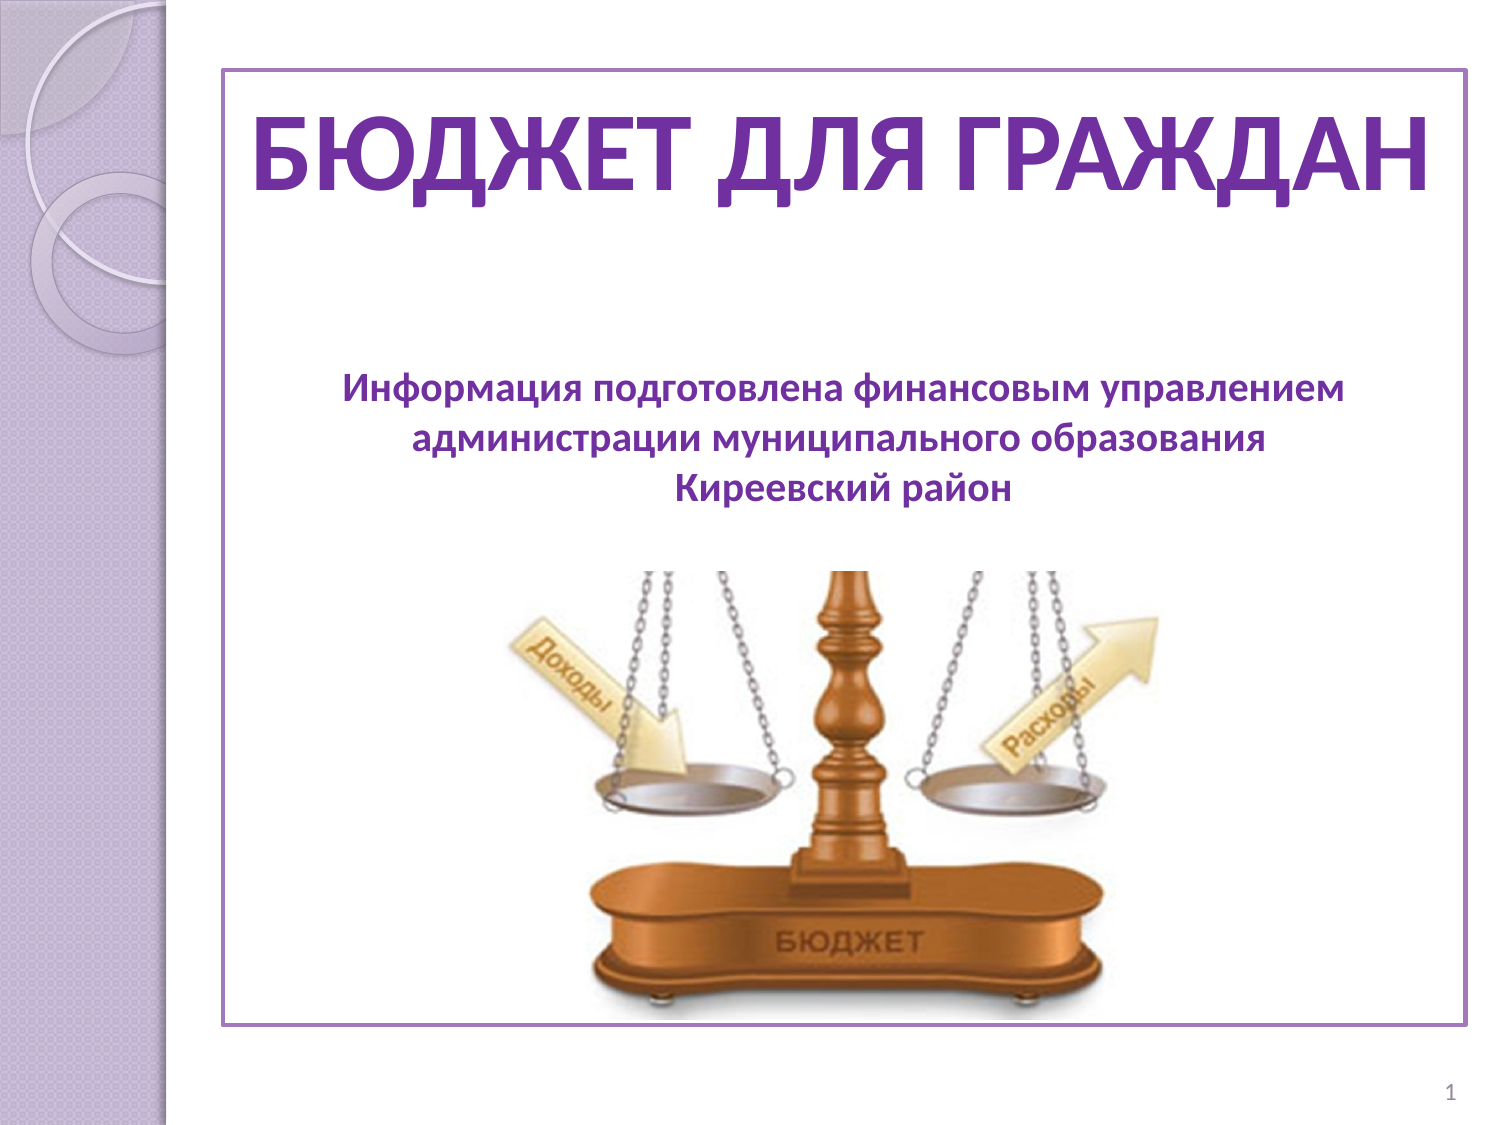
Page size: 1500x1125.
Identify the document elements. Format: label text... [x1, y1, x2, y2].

list БЮДЖЕТ ДЛЯ ГРАЖДАН Информация подготовлена финансовым управлением администрации муниципального образования Киреевский район [221, 68, 1468, 1027]
slide_number 1 [1413, 1034, 1488, 1113]
picture [503, 571, 1164, 1020]
